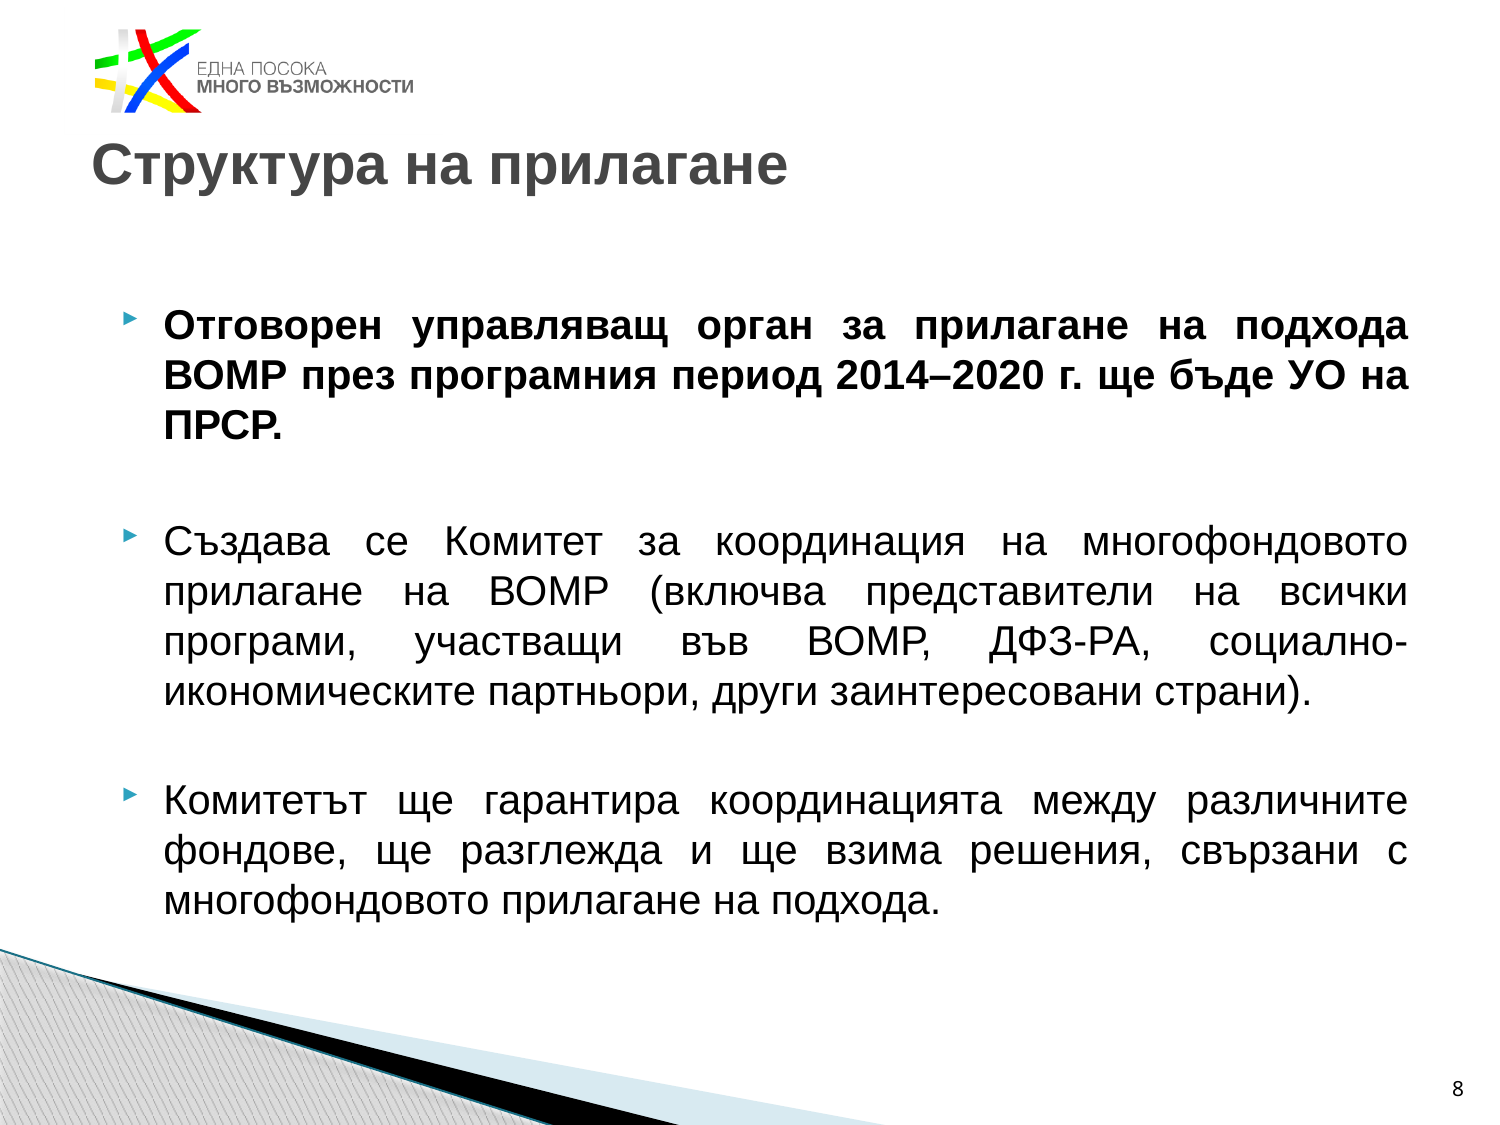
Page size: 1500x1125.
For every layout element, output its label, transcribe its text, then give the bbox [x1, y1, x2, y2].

title Структура на прилагане [76, 94, 1427, 283]
picture [64, 7, 444, 135]
text_box Отговорен управляващ орган за прилагане на подхода ВОМР през програмния период 2014–2020 г. ще бъде УО на ПРСР. Създава се Комитет за координация на многофондовото прилагане на ВОМР (включва представители на всички програми, участващи във ВОМР, ДФЗ-РА, социално-икономическите партньори, други заинтересовани страни). Комитетът ще гарантира координацията между различните фондове, ще разглежда и ще взима решения, свързани с многофондовото прилагане на подхода. [88, 231, 1424, 980]
slide_number 8 [1418, 1051, 1479, 1112]
